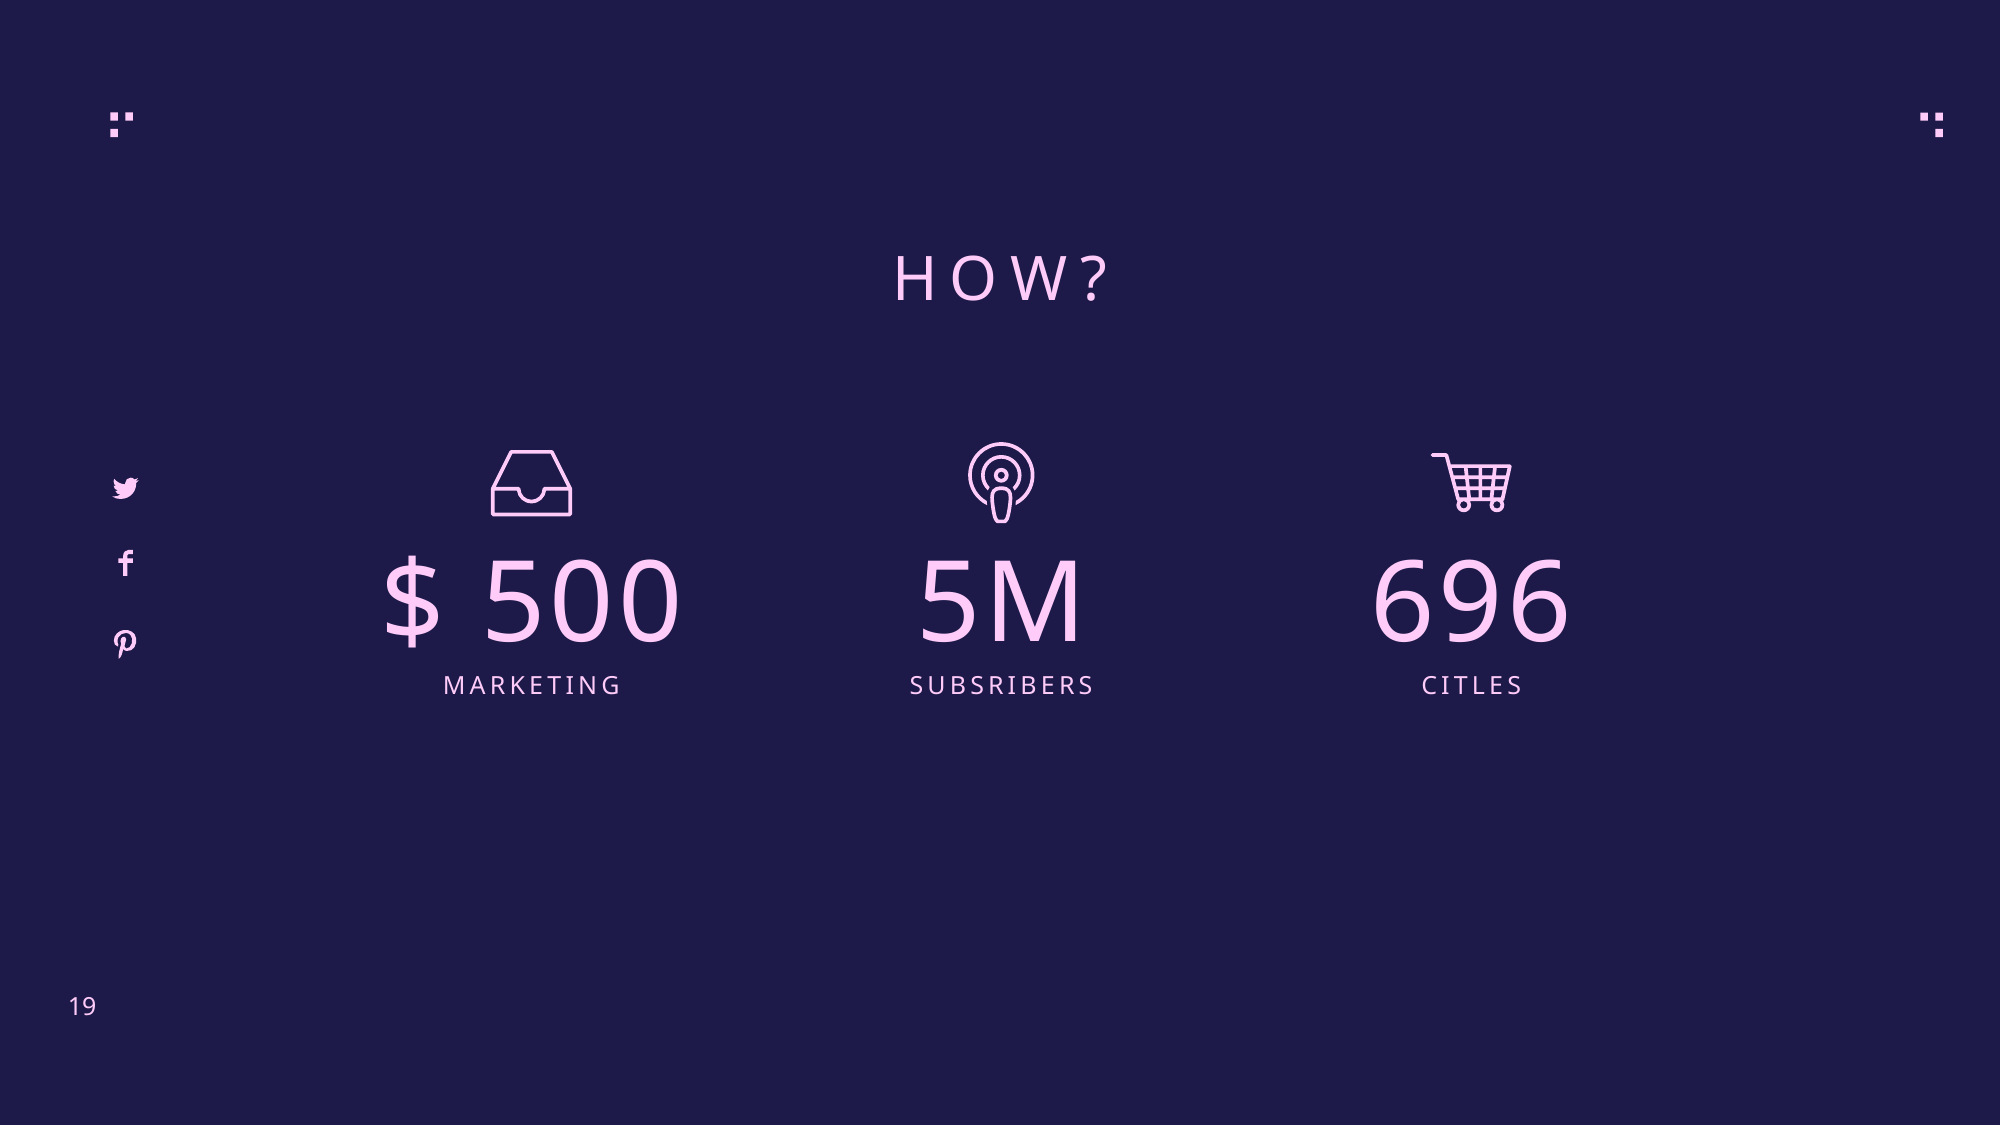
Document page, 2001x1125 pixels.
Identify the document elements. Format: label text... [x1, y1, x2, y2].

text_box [836, 442, 1167, 700]
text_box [1306, 453, 1637, 700]
text_box HOW? [293, 239, 1707, 321]
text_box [366, 449, 697, 700]
